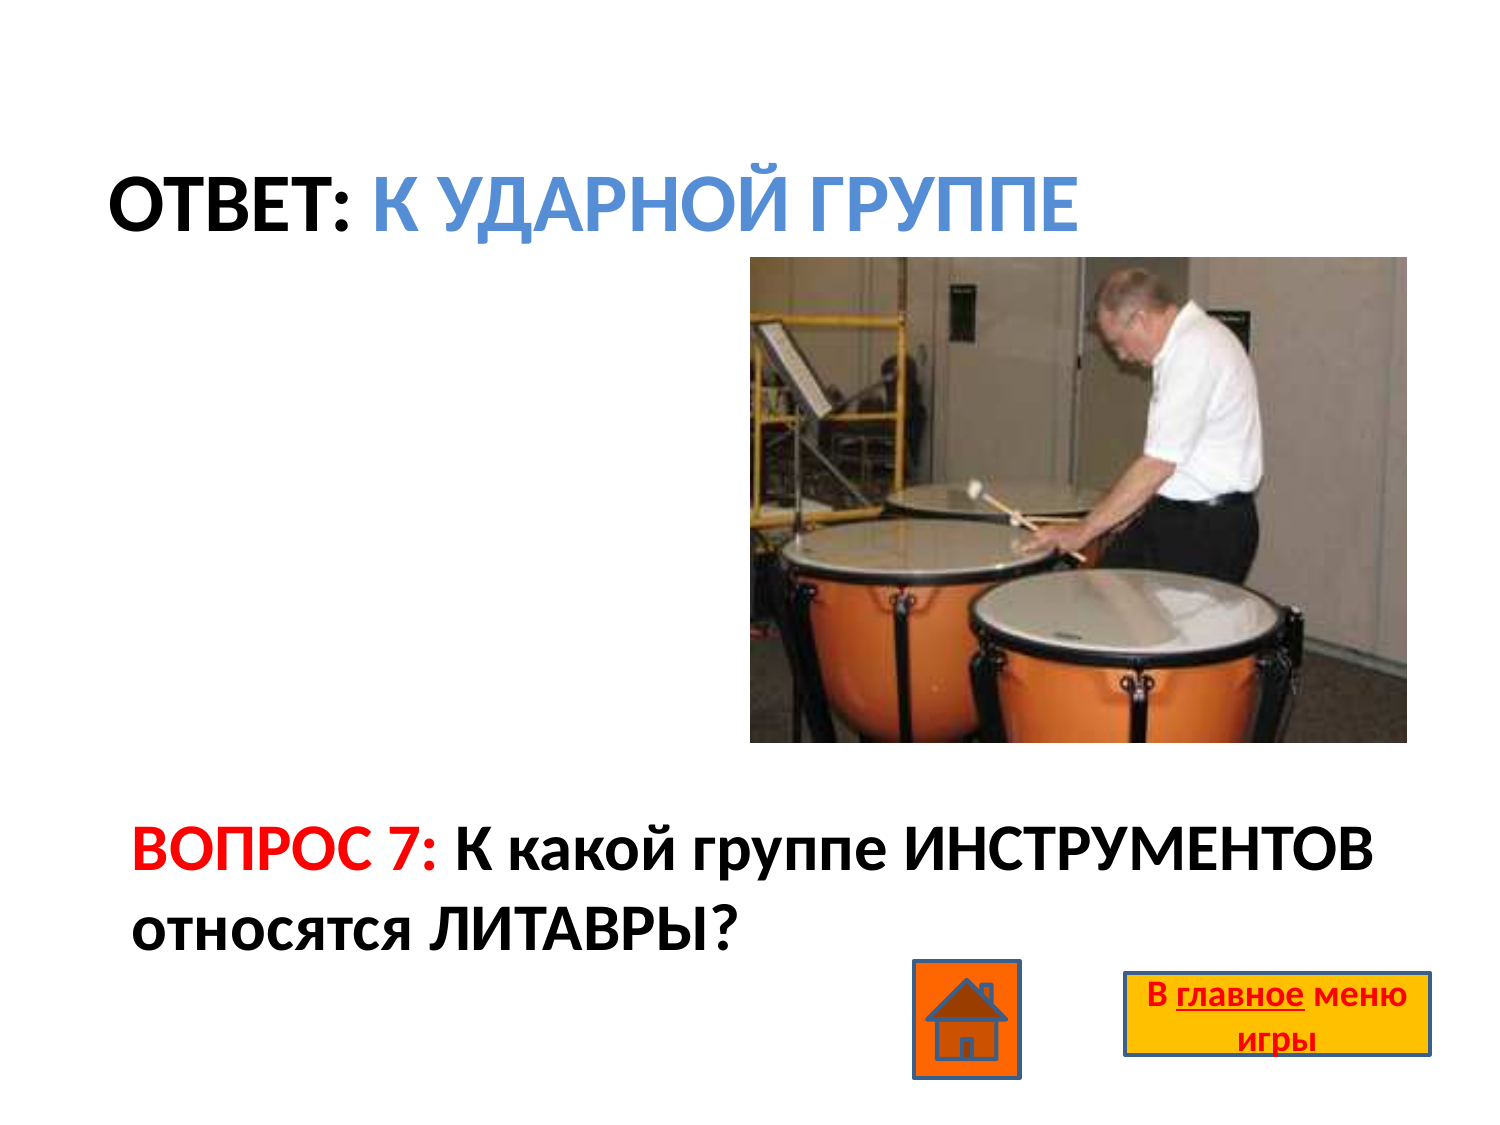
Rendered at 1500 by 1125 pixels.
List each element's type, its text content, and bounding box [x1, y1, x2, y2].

text_box ОТВЕТ: К УДАРНОЙ ГРУППЕ [93, 140, 1196, 256]
text_box ВОПРОС 7: К какой группе ИНСТРУМЕНТОВ относятся ЛИТАВРЫ? [117, 796, 1430, 972]
picture [749, 257, 1407, 744]
text_box [912, 959, 1022, 1080]
text_box В главное меню игры [1123, 971, 1432, 1057]
